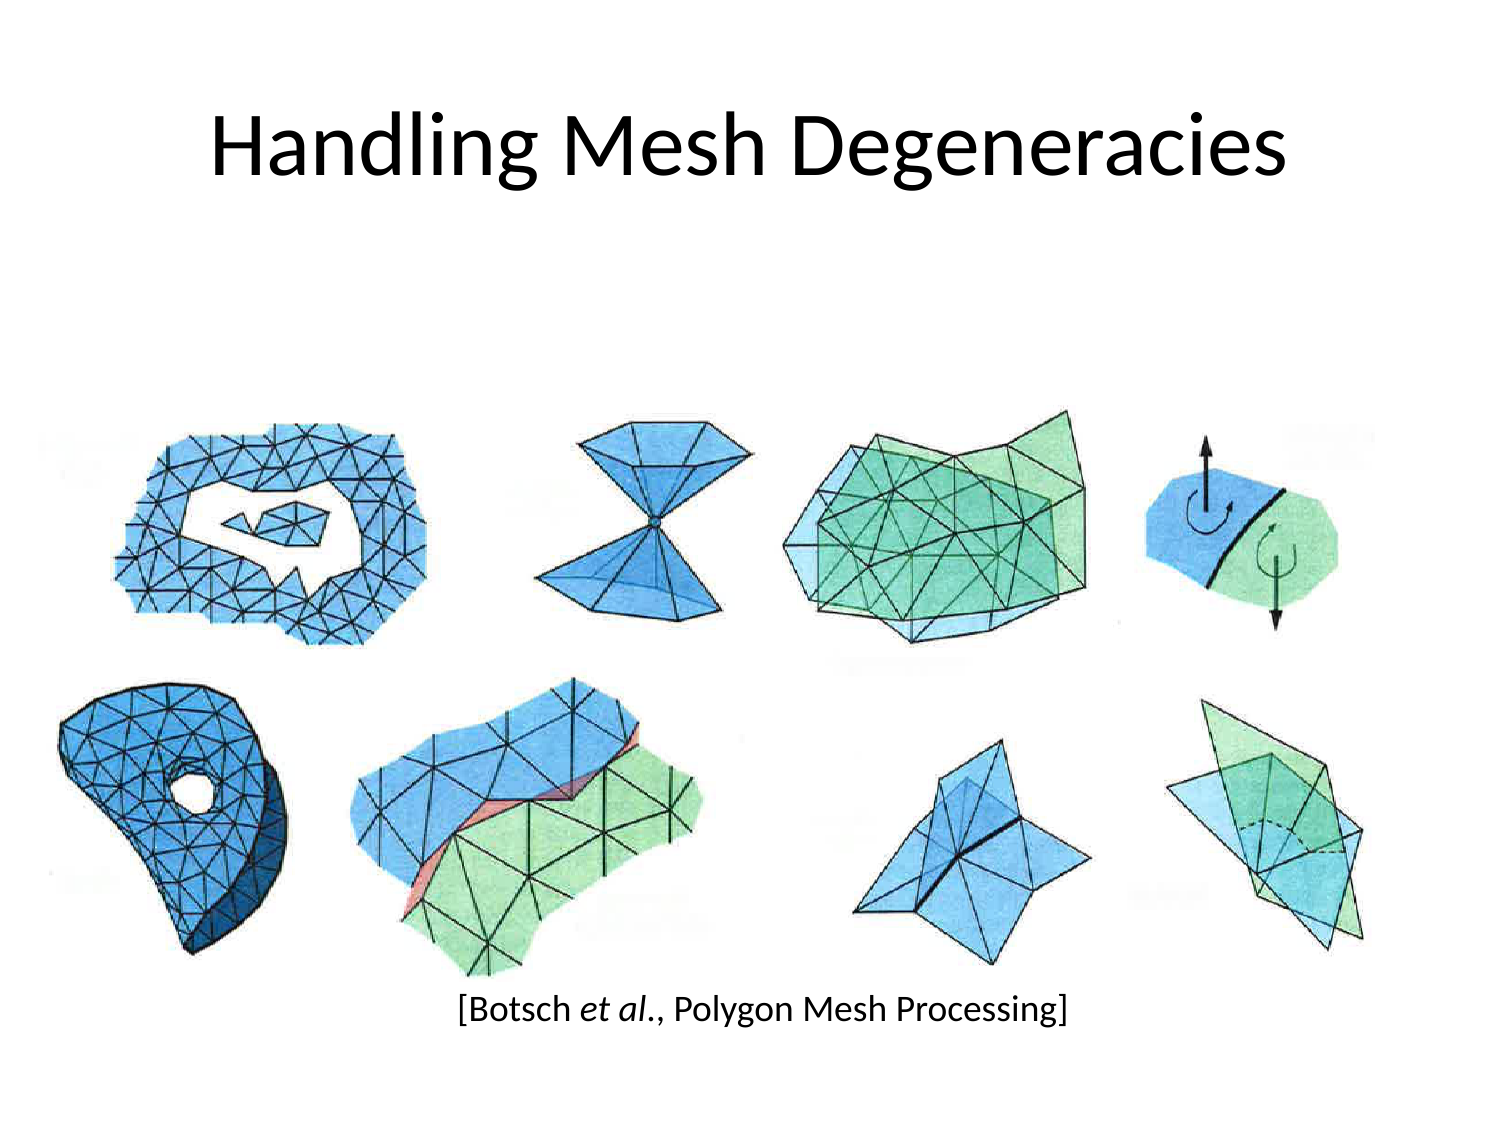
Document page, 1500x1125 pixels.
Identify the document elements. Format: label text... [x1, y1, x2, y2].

title Handling Mesh Degeneracies [75, 45, 1425, 233]
text_box [Botsch et al., Polygon Mesh Processing] [442, 981, 1085, 1037]
picture [24, 399, 1376, 982]
